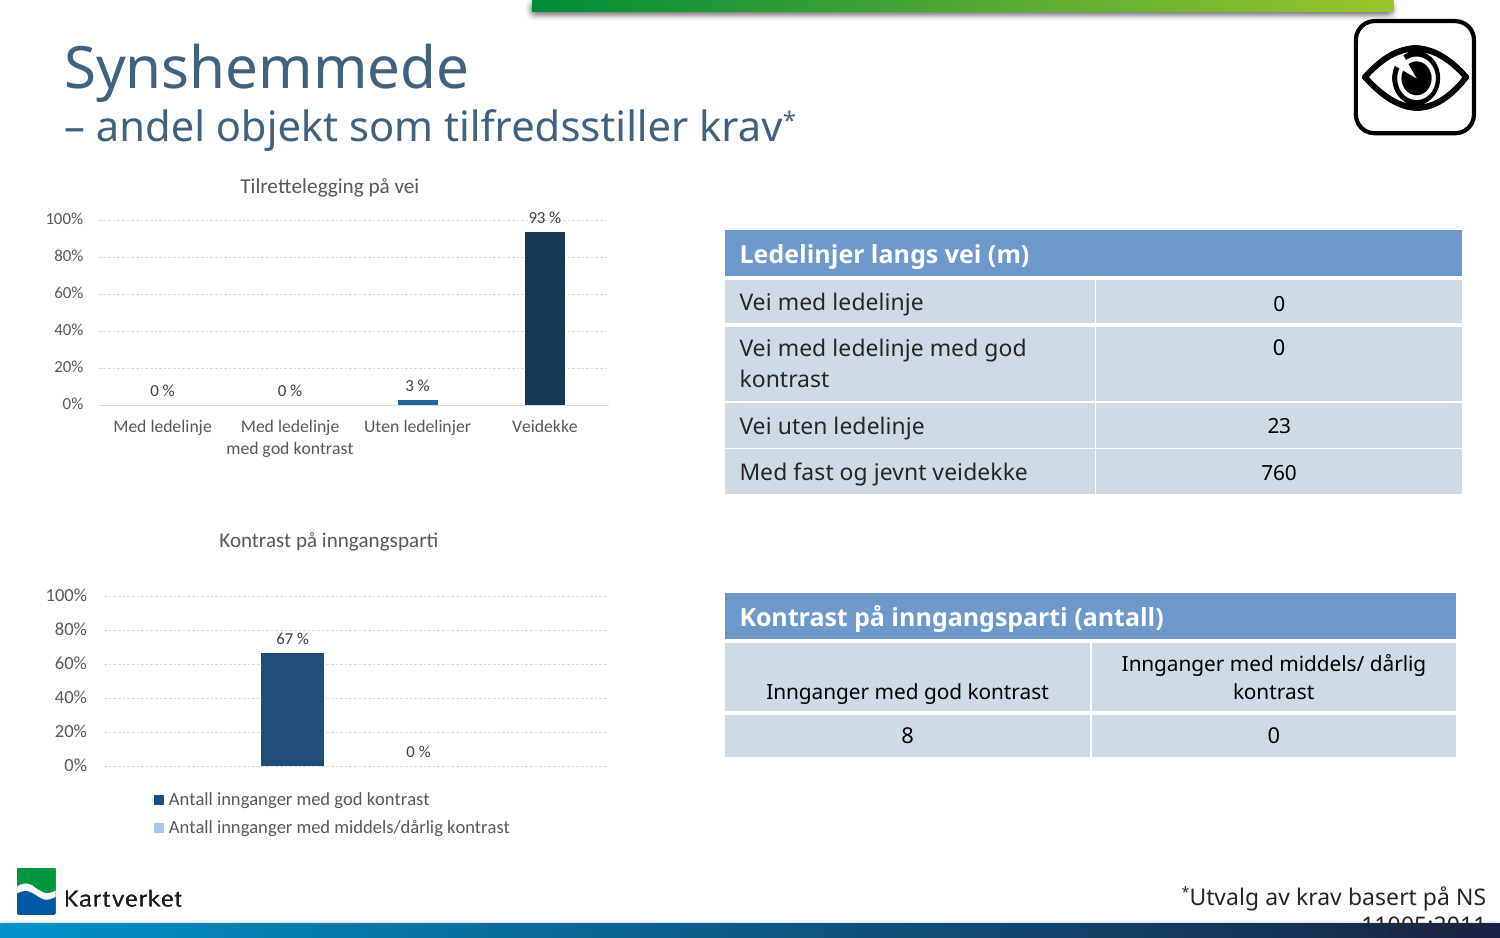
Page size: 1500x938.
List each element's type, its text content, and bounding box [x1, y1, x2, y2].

table_header Kontrast på inngangsparti (antall) [725, 593, 1456, 639]
table_cell 23 [1096, 403, 1462, 448]
table_cell Med fast og jevnt veidekke [725, 449, 1095, 494]
text_box *Utvalg av krav basert på NS 11005:2011 [1068, 873, 1500, 938]
table_header Ledelinjer langs vei (m) [725, 230, 1462, 276]
table_cell 0 [1096, 327, 1462, 401]
picture [41, 166, 619, 492]
table_cell Vei uten ledelinje [725, 403, 1095, 448]
text_box Synshemmede – andel objekt som tilfredsstiller krav* [49, 24, 1431, 158]
table_cell 760 [1096, 449, 1462, 494]
table_cell 8 [725, 715, 1090, 757]
table_cell 0 [1092, 715, 1456, 757]
table_cell Vei med ledelinje [725, 280, 1095, 323]
table_cell Innganger med middels/ dårlig kontrast [1092, 643, 1456, 711]
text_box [1355, 20, 1475, 134]
table_cell Vei med ledelinje med god kontrast [725, 327, 1095, 401]
table_cell 0 [1096, 280, 1462, 323]
picture [41, 520, 617, 846]
table_cell Innganger med god kontrast [725, 643, 1090, 711]
